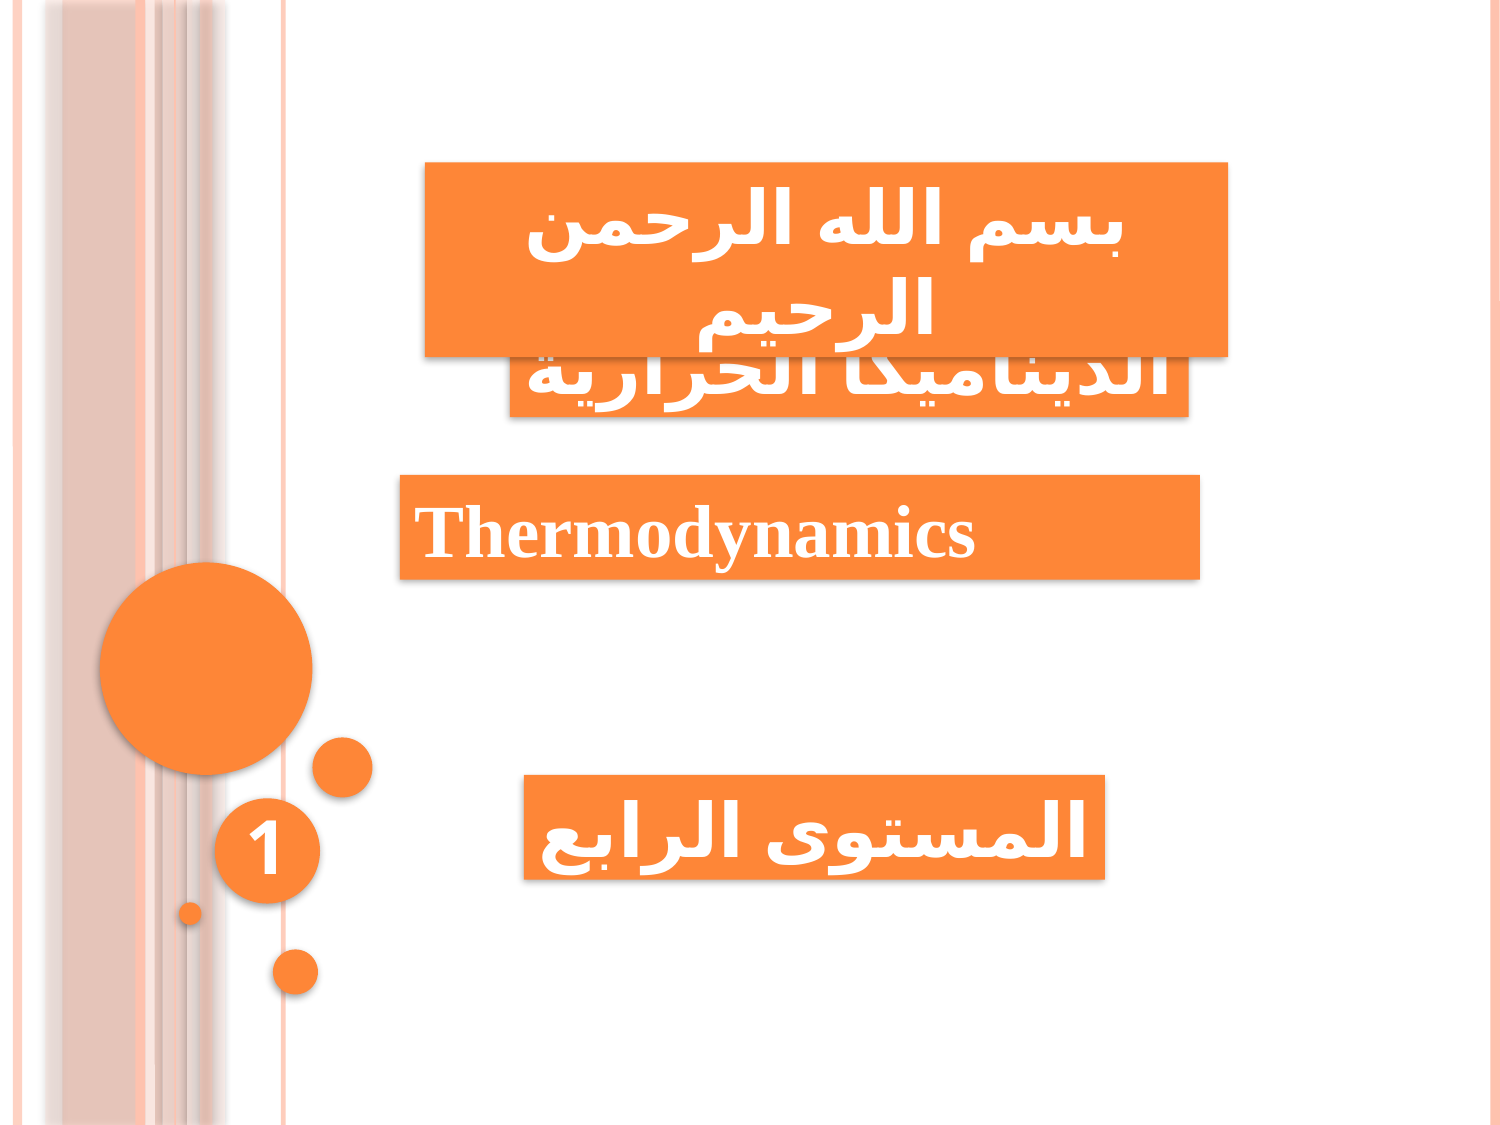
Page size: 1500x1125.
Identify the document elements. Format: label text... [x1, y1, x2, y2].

text_box الديناميكا الحرارية [508, 368, 1191, 419]
text_box المستوى الرابع [522, 773, 1107, 882]
text_box بسم الله الرحمن الرحيم [423, 160, 1230, 359]
slide_number 1 [217, 808, 318, 894]
text_box Thermodynamics [398, 473, 1202, 582]
